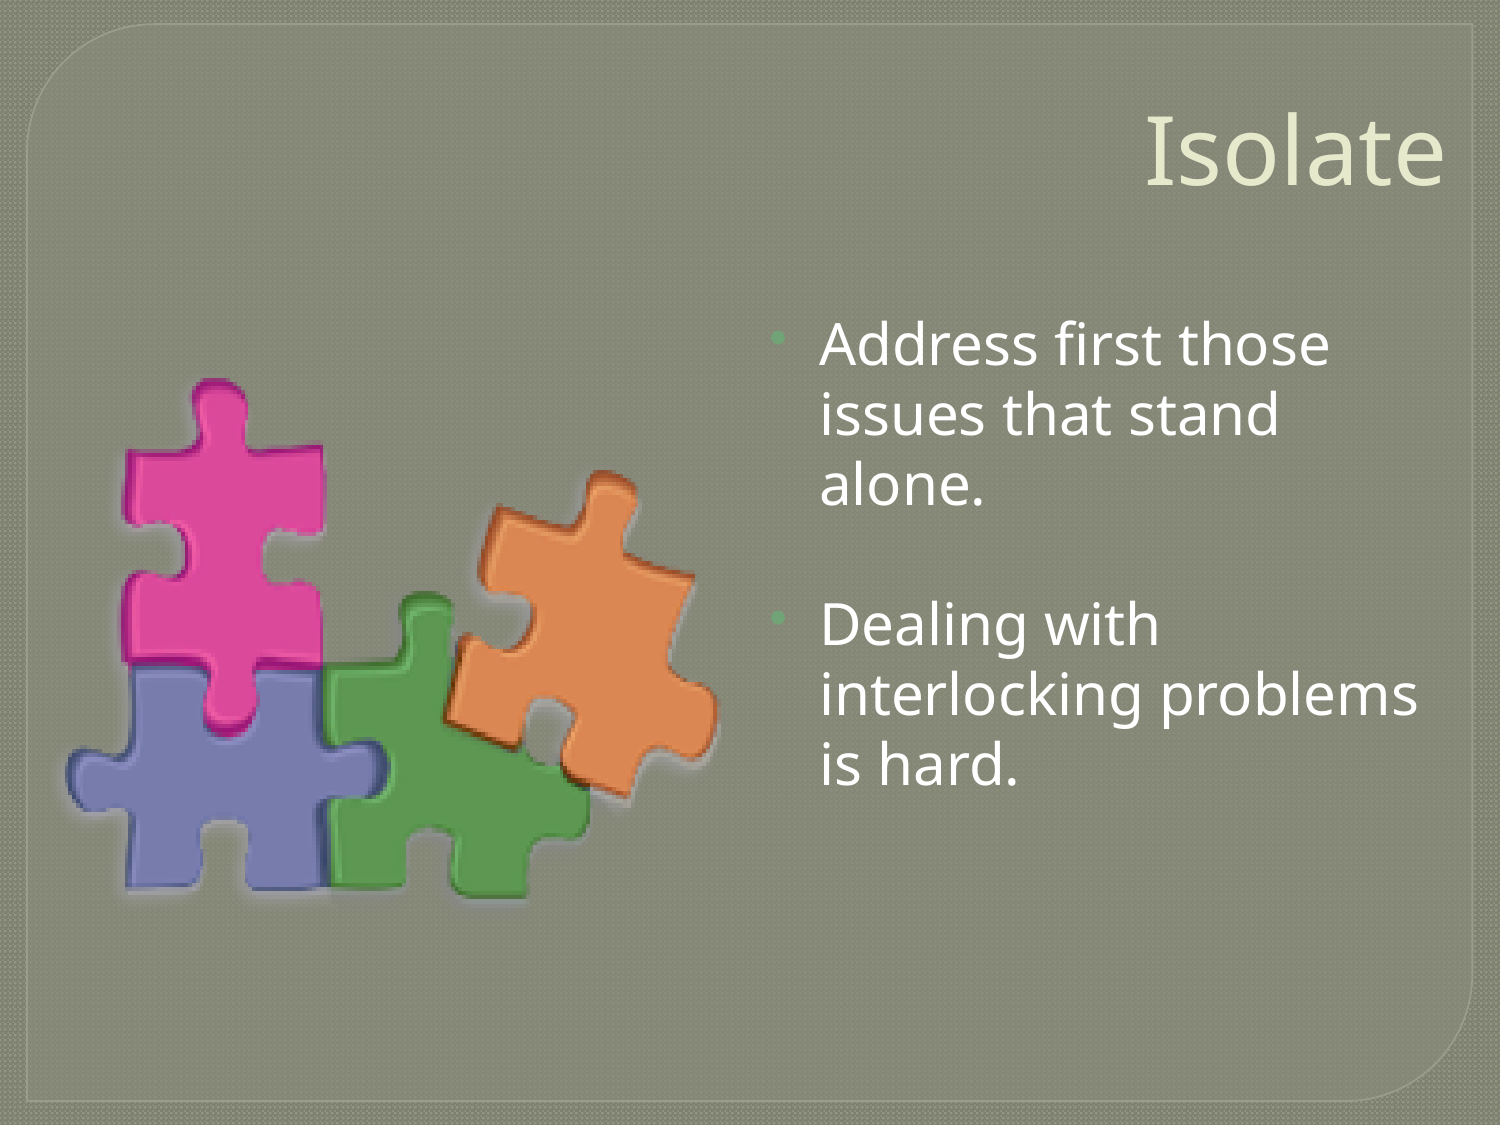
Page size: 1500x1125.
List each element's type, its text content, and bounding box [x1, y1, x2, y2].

title Isolate [24, 37, 1463, 213]
picture [49, 274, 726, 1026]
list Address first those issues that stand alone. Dealing with interlocking problems is hard. [756, 299, 1463, 1088]
